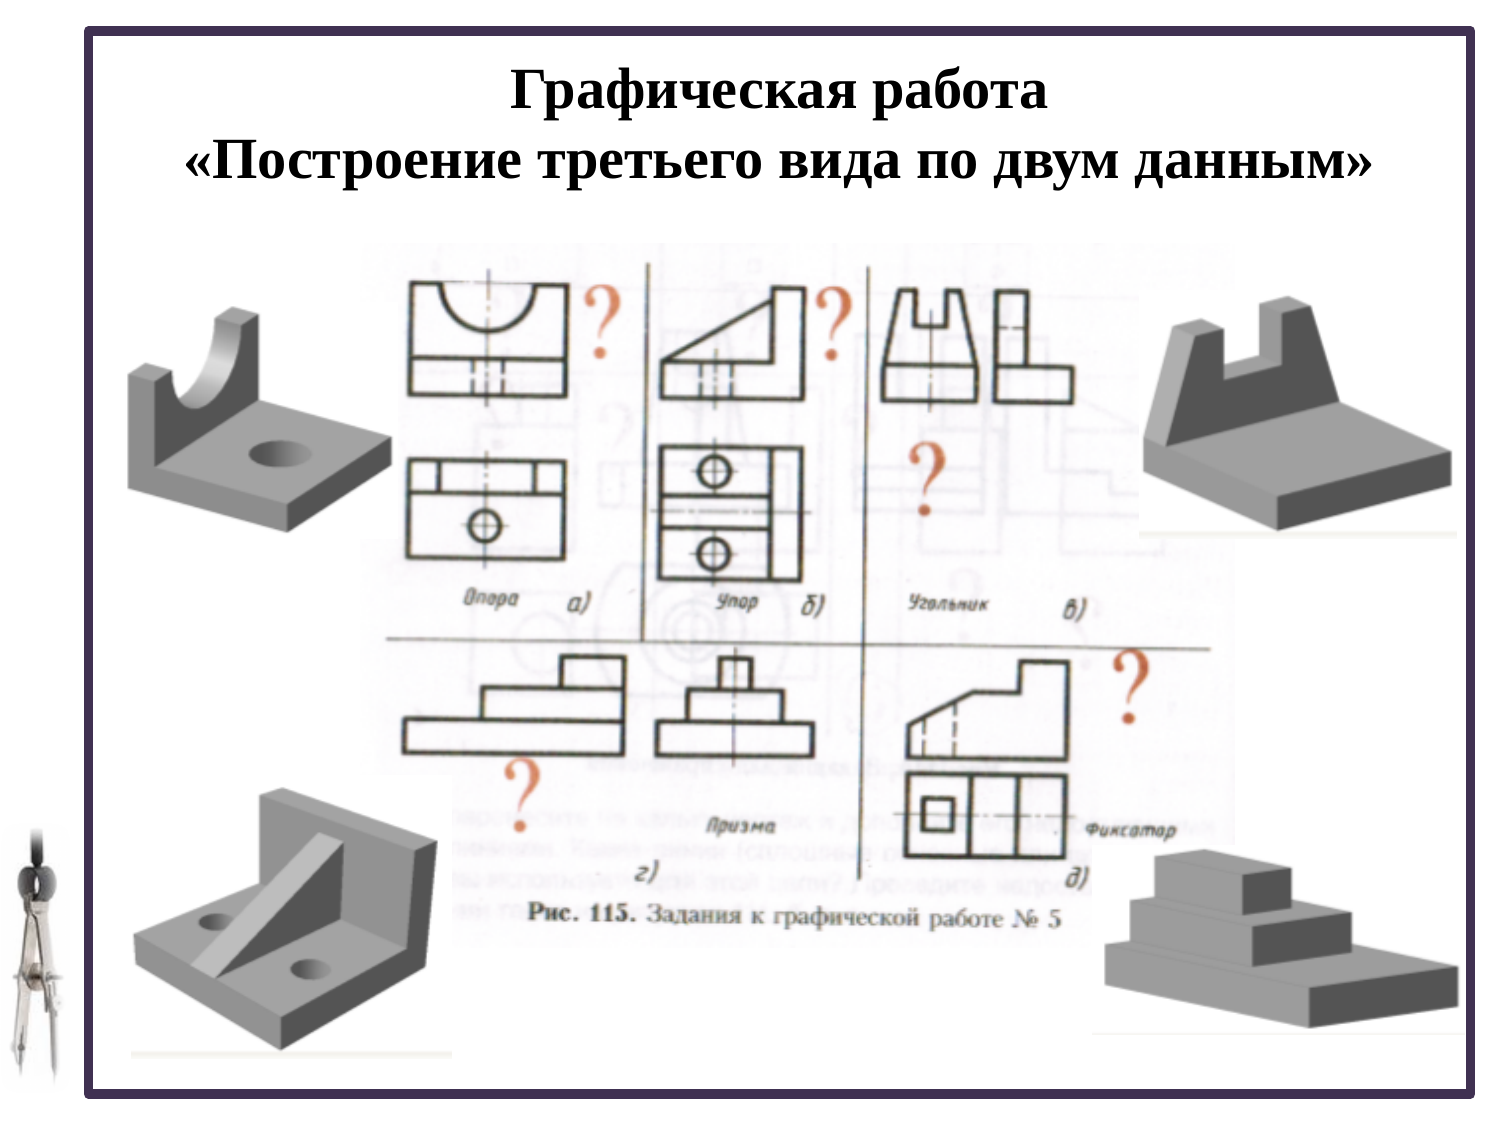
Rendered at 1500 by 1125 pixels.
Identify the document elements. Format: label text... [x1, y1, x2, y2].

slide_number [75, 1042, 425, 1103]
picture [123, 243, 1465, 1059]
text_box Графическая работа «Построение третьего вида по двум данным» [100, 42, 1459, 198]
picture [0, 822, 72, 1095]
text_box [86, 29, 1473, 1096]
